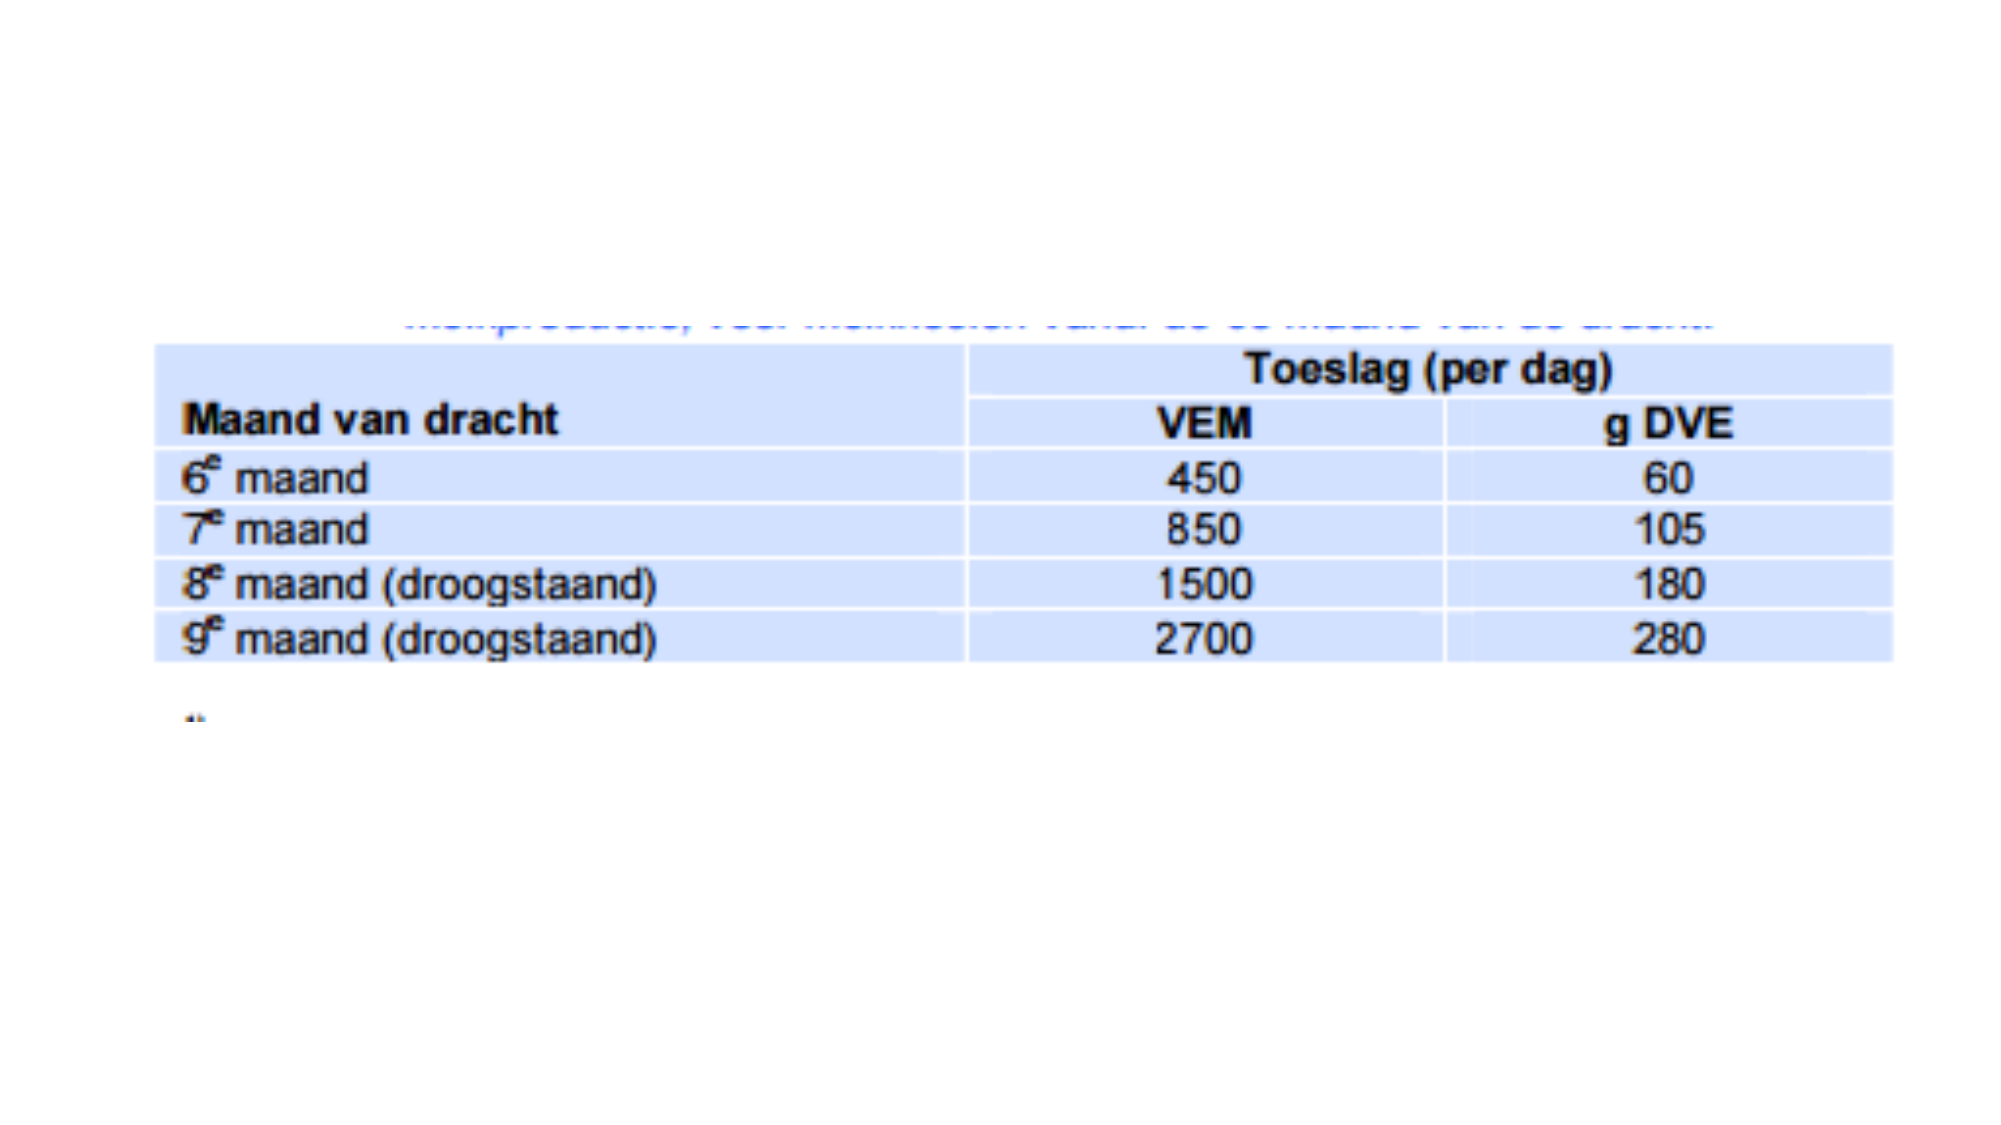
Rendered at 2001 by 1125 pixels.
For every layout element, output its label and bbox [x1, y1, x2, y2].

list [11, 326, 1989, 722]
